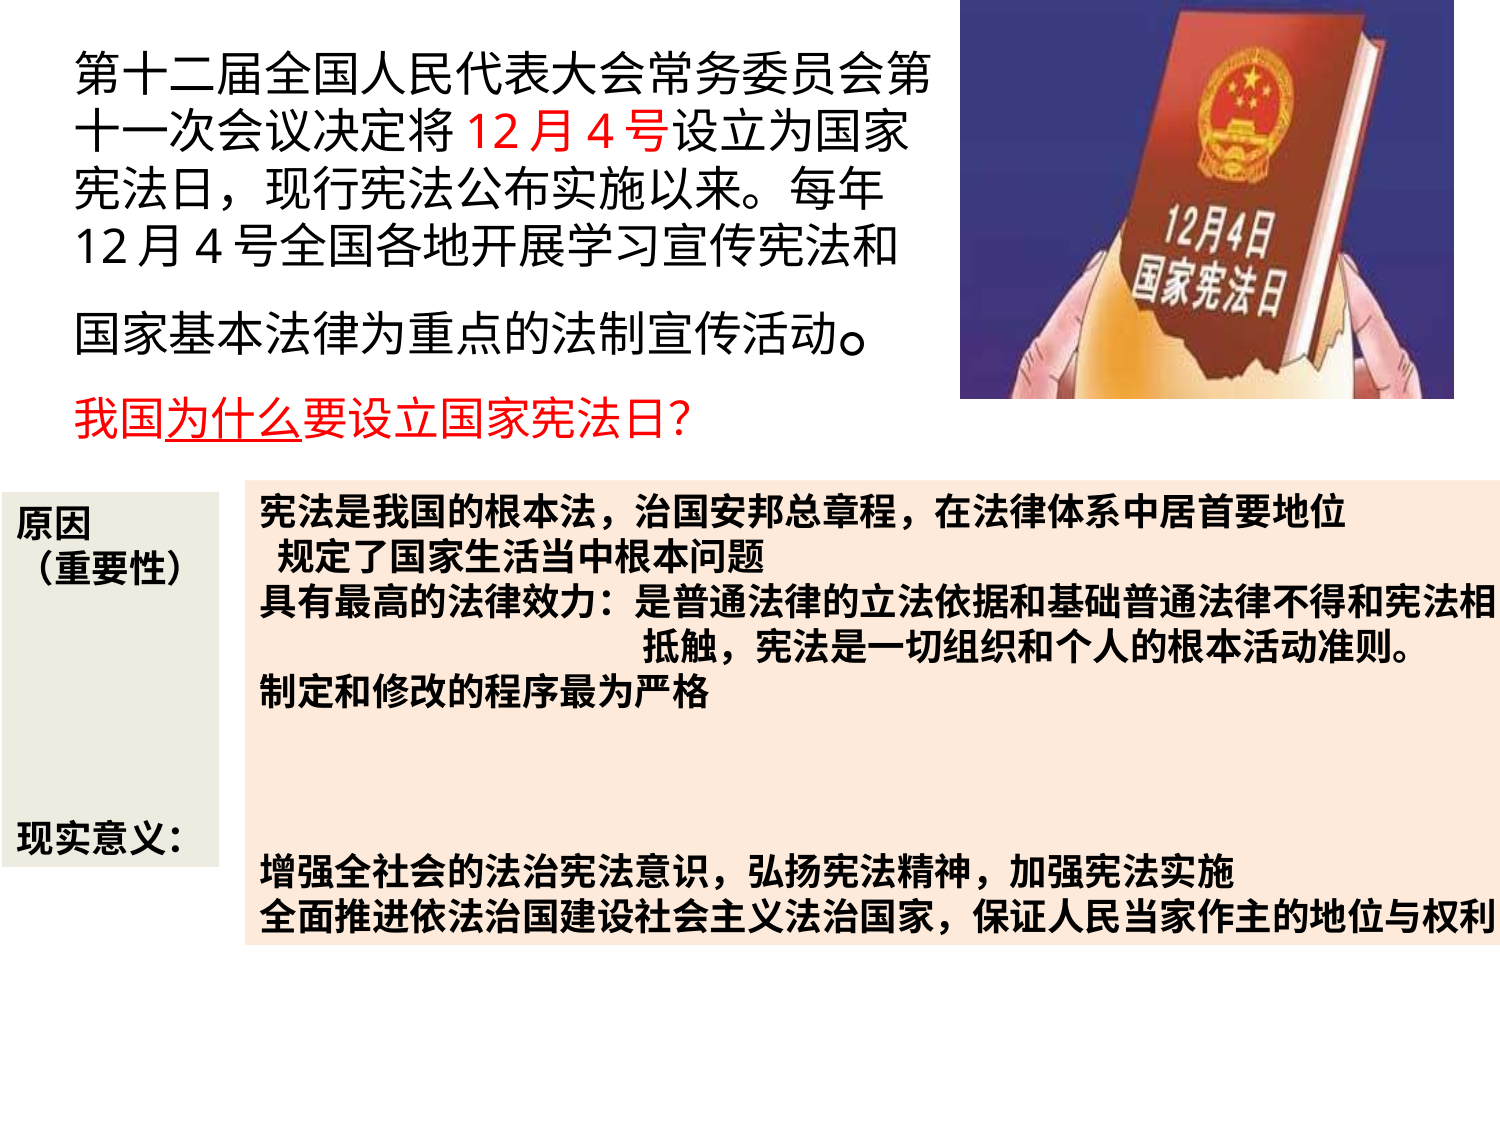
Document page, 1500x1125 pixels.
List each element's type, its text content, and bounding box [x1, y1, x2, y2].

text_box 宪法是我国的根本法，治国安邦总章程，在法律体系中居首要地位 规定了国家生活当中根本问题 具有最高的法律效力：是普通法律的立法依据和基础普通法律不得和宪法相 抵触，宪法是一切组织和个人的根本活动准则。 制定和修改的程序最为严格 增强全社会的法治宪法意识，弘扬宪法精神，加强宪法实施 全面推进依法治国建设社会主义法治国家，保证人民当家作主的地位与权利 [245, 480, 1500, 946]
picture [960, 0, 1454, 399]
text_box 原因 （重要性） 现实意义： [1, 492, 220, 867]
title 第十二届全国人民代表大会常务委员会第十一次会议决定将12月4号设立为国家宪法日，现行宪法公布实施以来。每年12月4号全国各地开展学习宣传宪法和国家基本法律为重点的法制宣传活动。 [58, 35, 955, 375]
list 我国为什么要设立国家宪法日？ [58, 382, 1409, 1125]
